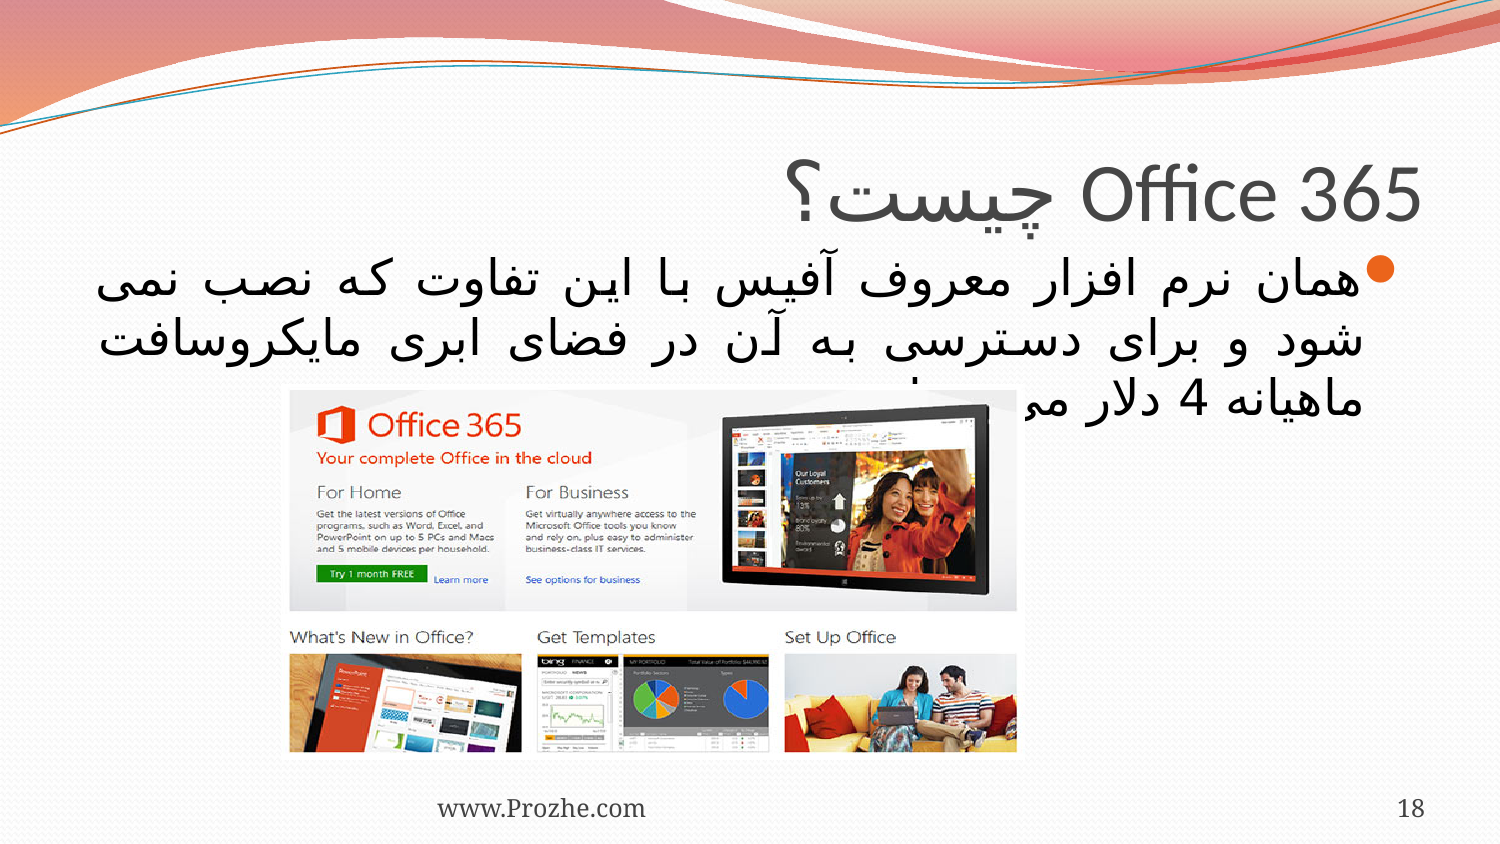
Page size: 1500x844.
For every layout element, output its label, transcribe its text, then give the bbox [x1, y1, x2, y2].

picture [281, 384, 1026, 760]
footer www.Prozhe.com [437, 782, 988, 827]
list همان نرم افزار معروف آفیس با این تفاوت که نصب نمی شود و برای دسترسی به آن در فضای ابری مایکروسافت ماهیانه 4 دلار می پردازید. [75, 238, 1425, 385]
slide_number 18 [1299, 782, 1425, 827]
title Office 365 چيست؟ [74, 97, 1425, 239]
